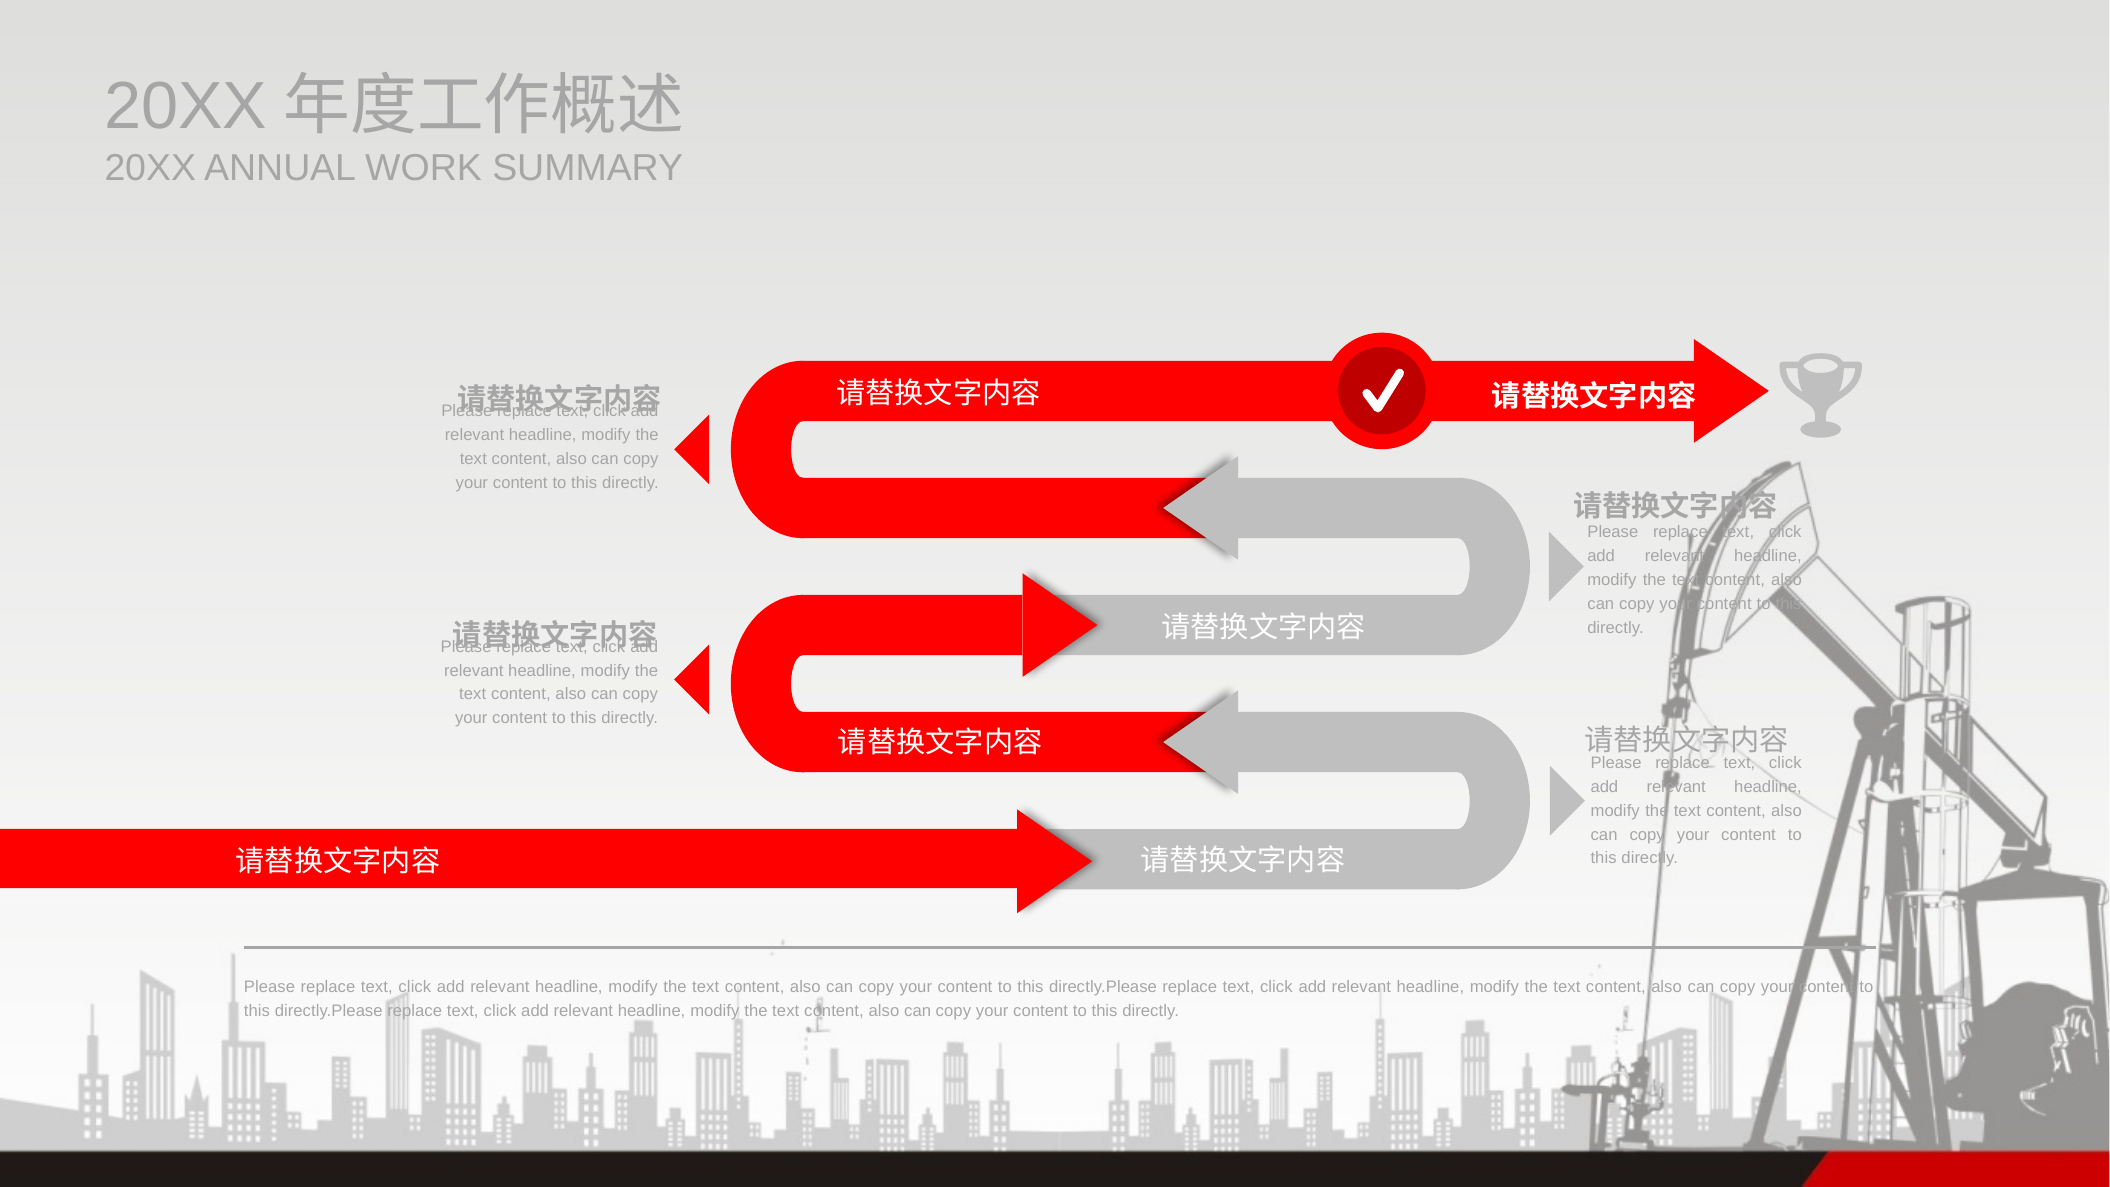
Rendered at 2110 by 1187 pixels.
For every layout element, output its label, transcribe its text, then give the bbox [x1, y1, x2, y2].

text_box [0, 332, 1769, 914]
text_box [1769, 481, 1803, 637]
text_box [1779, 353, 1863, 438]
picture [0, 0, 2110, 1187]
text_box Please replace text, click add relevant headline, modify the text content, also can copy your content to this directly.Please replace text, click add relevant headline, modify the text content, also can copy your content to this directly.Please replace text, click add relevant headline, modify the text content, also can copy your content to this directly. [243, 972, 1876, 1021]
text_box 20XX年度工作概述 [104, 61, 692, 142]
text_box 20XX ANNUAL WORK SUMMARY [104, 142, 692, 188]
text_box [1769, 715, 1803, 867]
